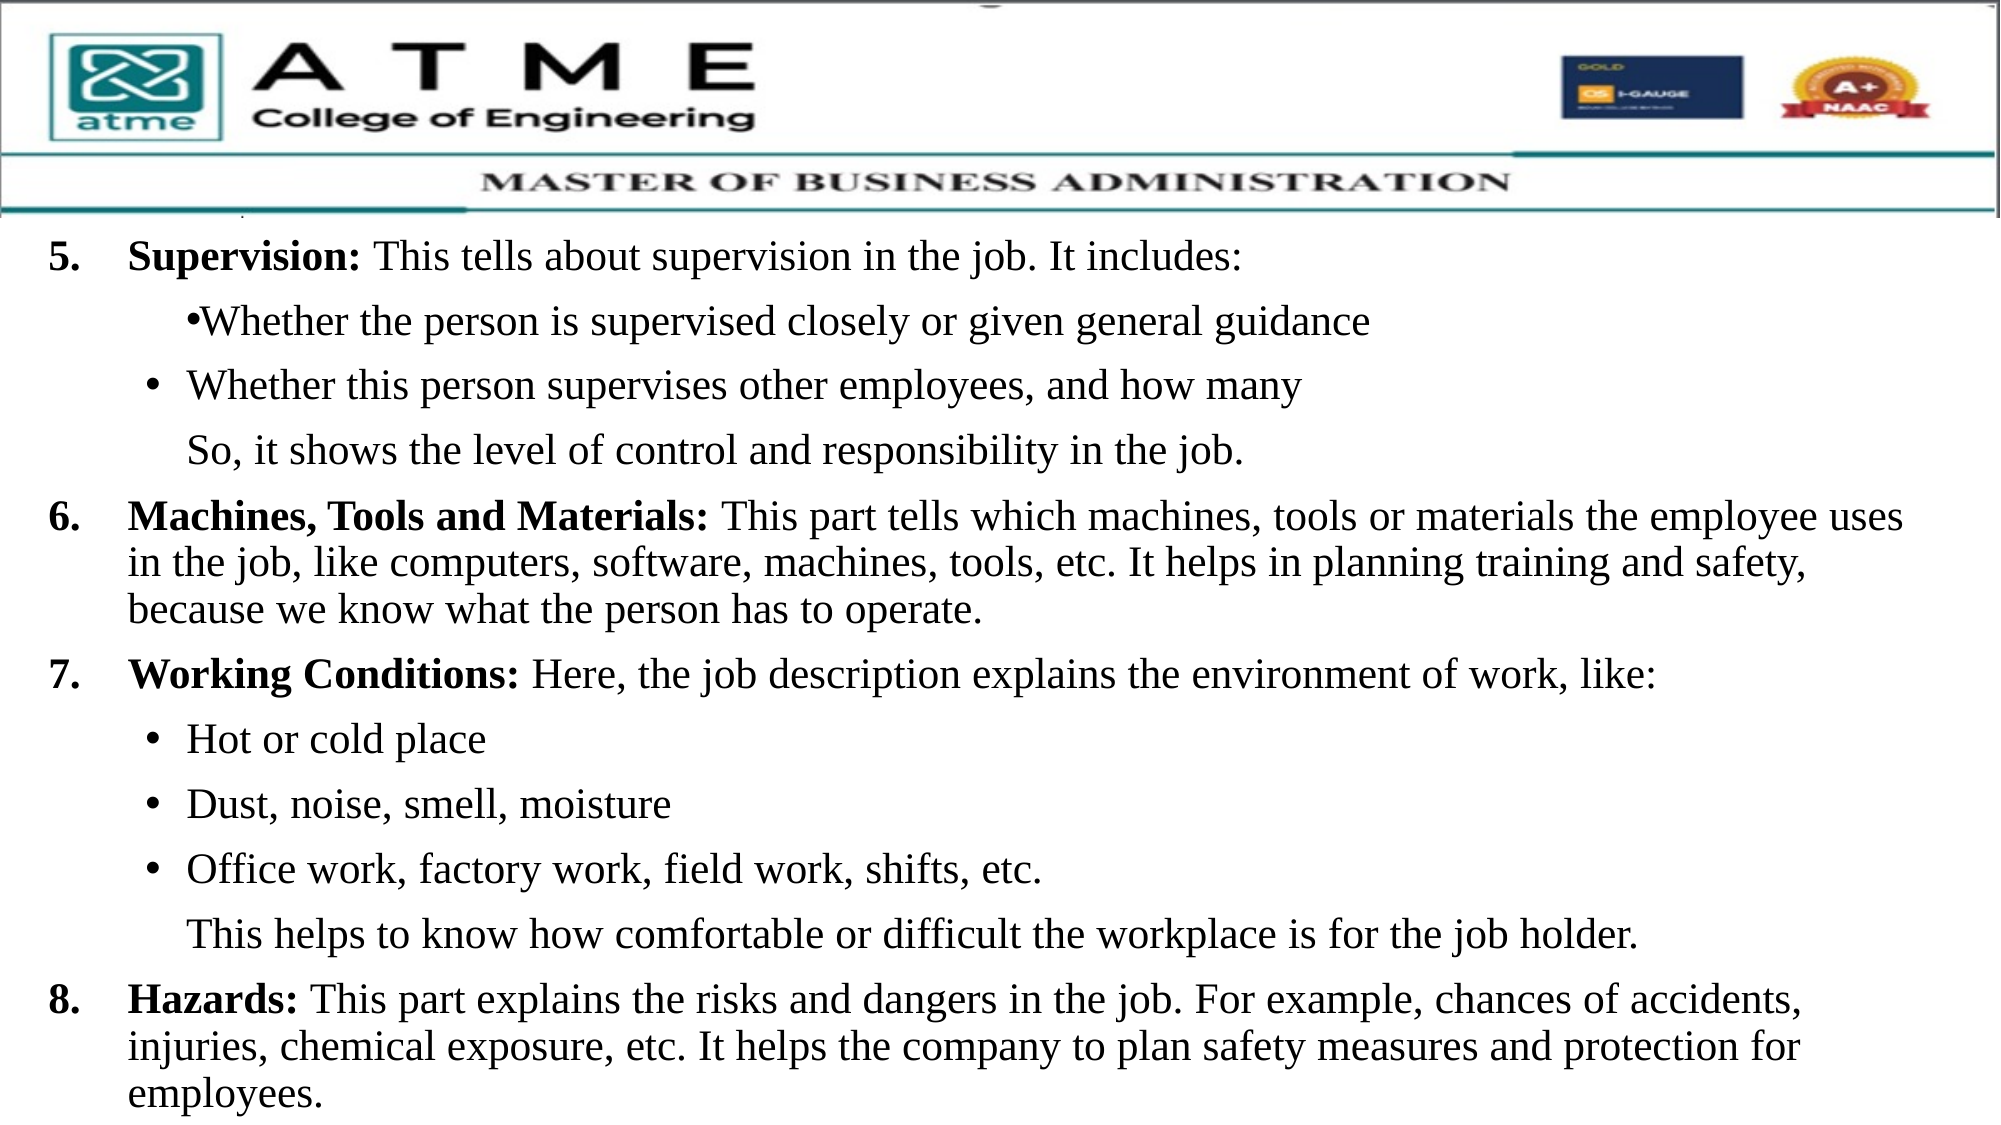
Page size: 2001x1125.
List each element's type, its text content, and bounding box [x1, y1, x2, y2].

picture [0, 0, 2000, 218]
list Supervision: This tells about supervision in the job. It includes: Whether the person is supervised closely or given general guidance Whether this person supervises other employees, and how many So, it shows the level of control and responsibility in the job. Machines, Tools and Materials: This part tells which machines, tools or materials the employee uses in the job, like computers, software, machines, tools, etc. It helps in planning training and safety, because we know what the person has to operate. Working Conditions: Here, the job description explains the environment of work, like: Hot or cold place Dust, noise, smell, moisture Office work, factory work, field work, shifts, etc. This helps to know how comfortable or difficult the workplace is for the job holder. Hazards: This part explains the risks and dangers in the job. For example, chances of accidents, injuries, chemical exposure, etc. It helps the company to plan safety measures and protection for employees. [33, 224, 1964, 1125]
